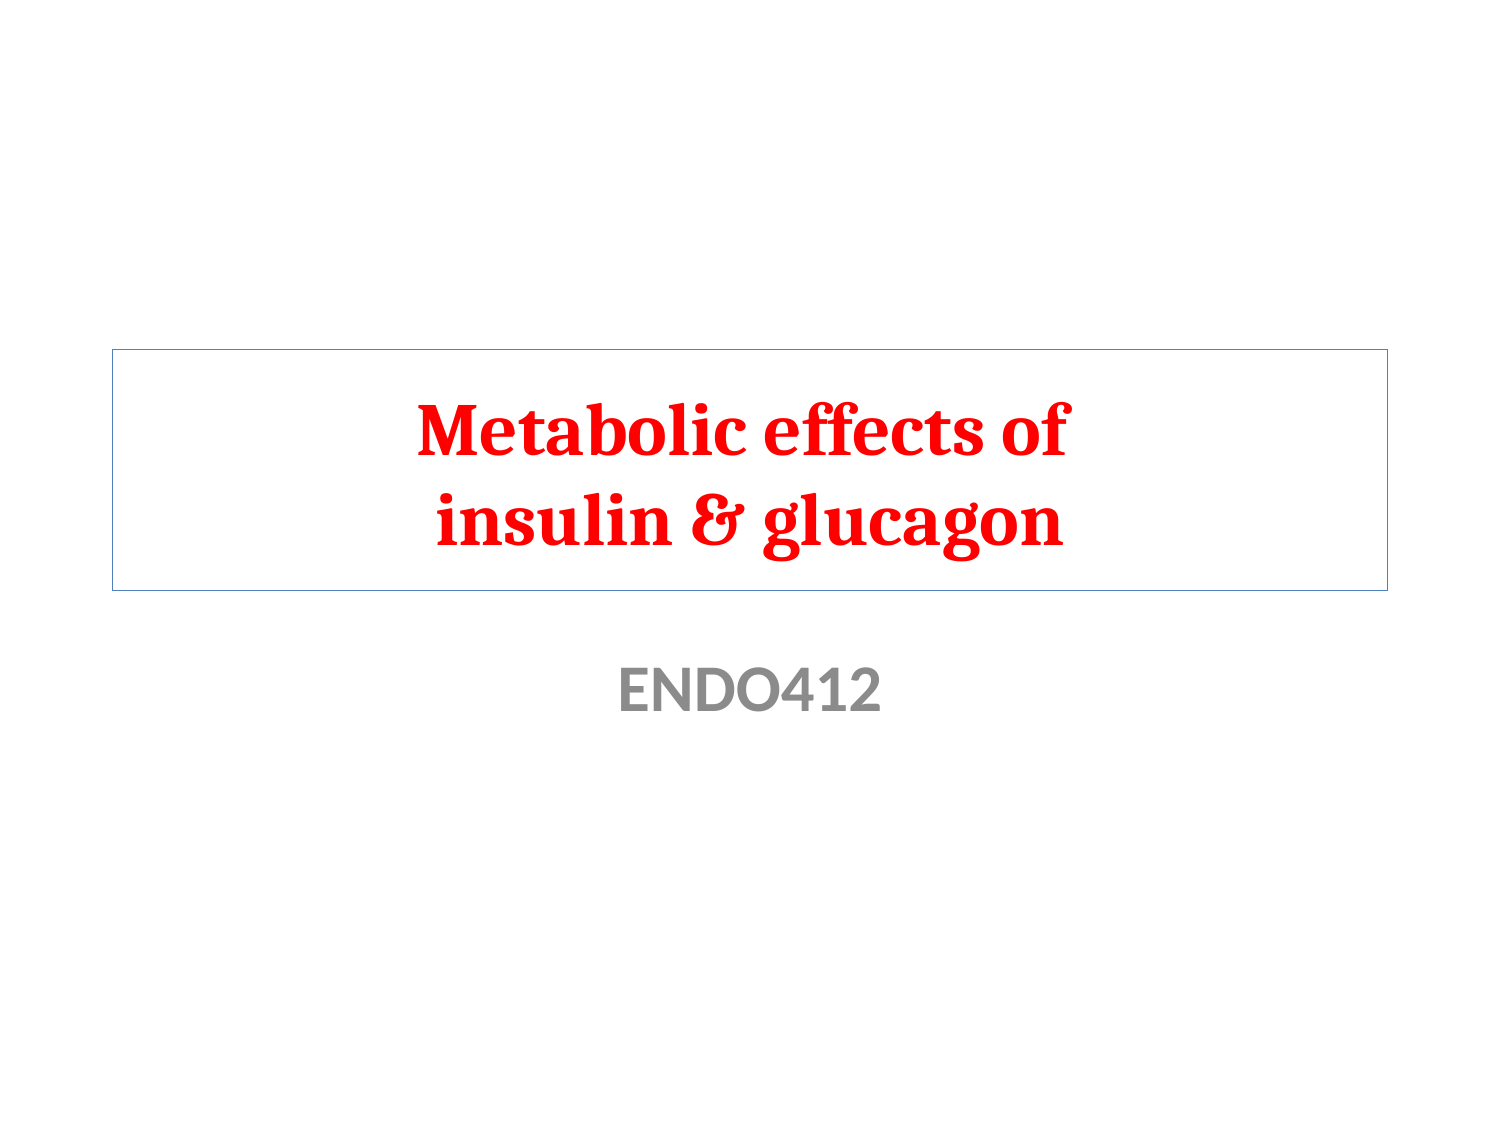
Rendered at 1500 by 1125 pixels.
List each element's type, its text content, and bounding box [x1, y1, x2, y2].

subtitle ENDO412 [225, 637, 1275, 925]
title Metabolic effects of insulin & glucagon [112, 349, 1388, 591]
